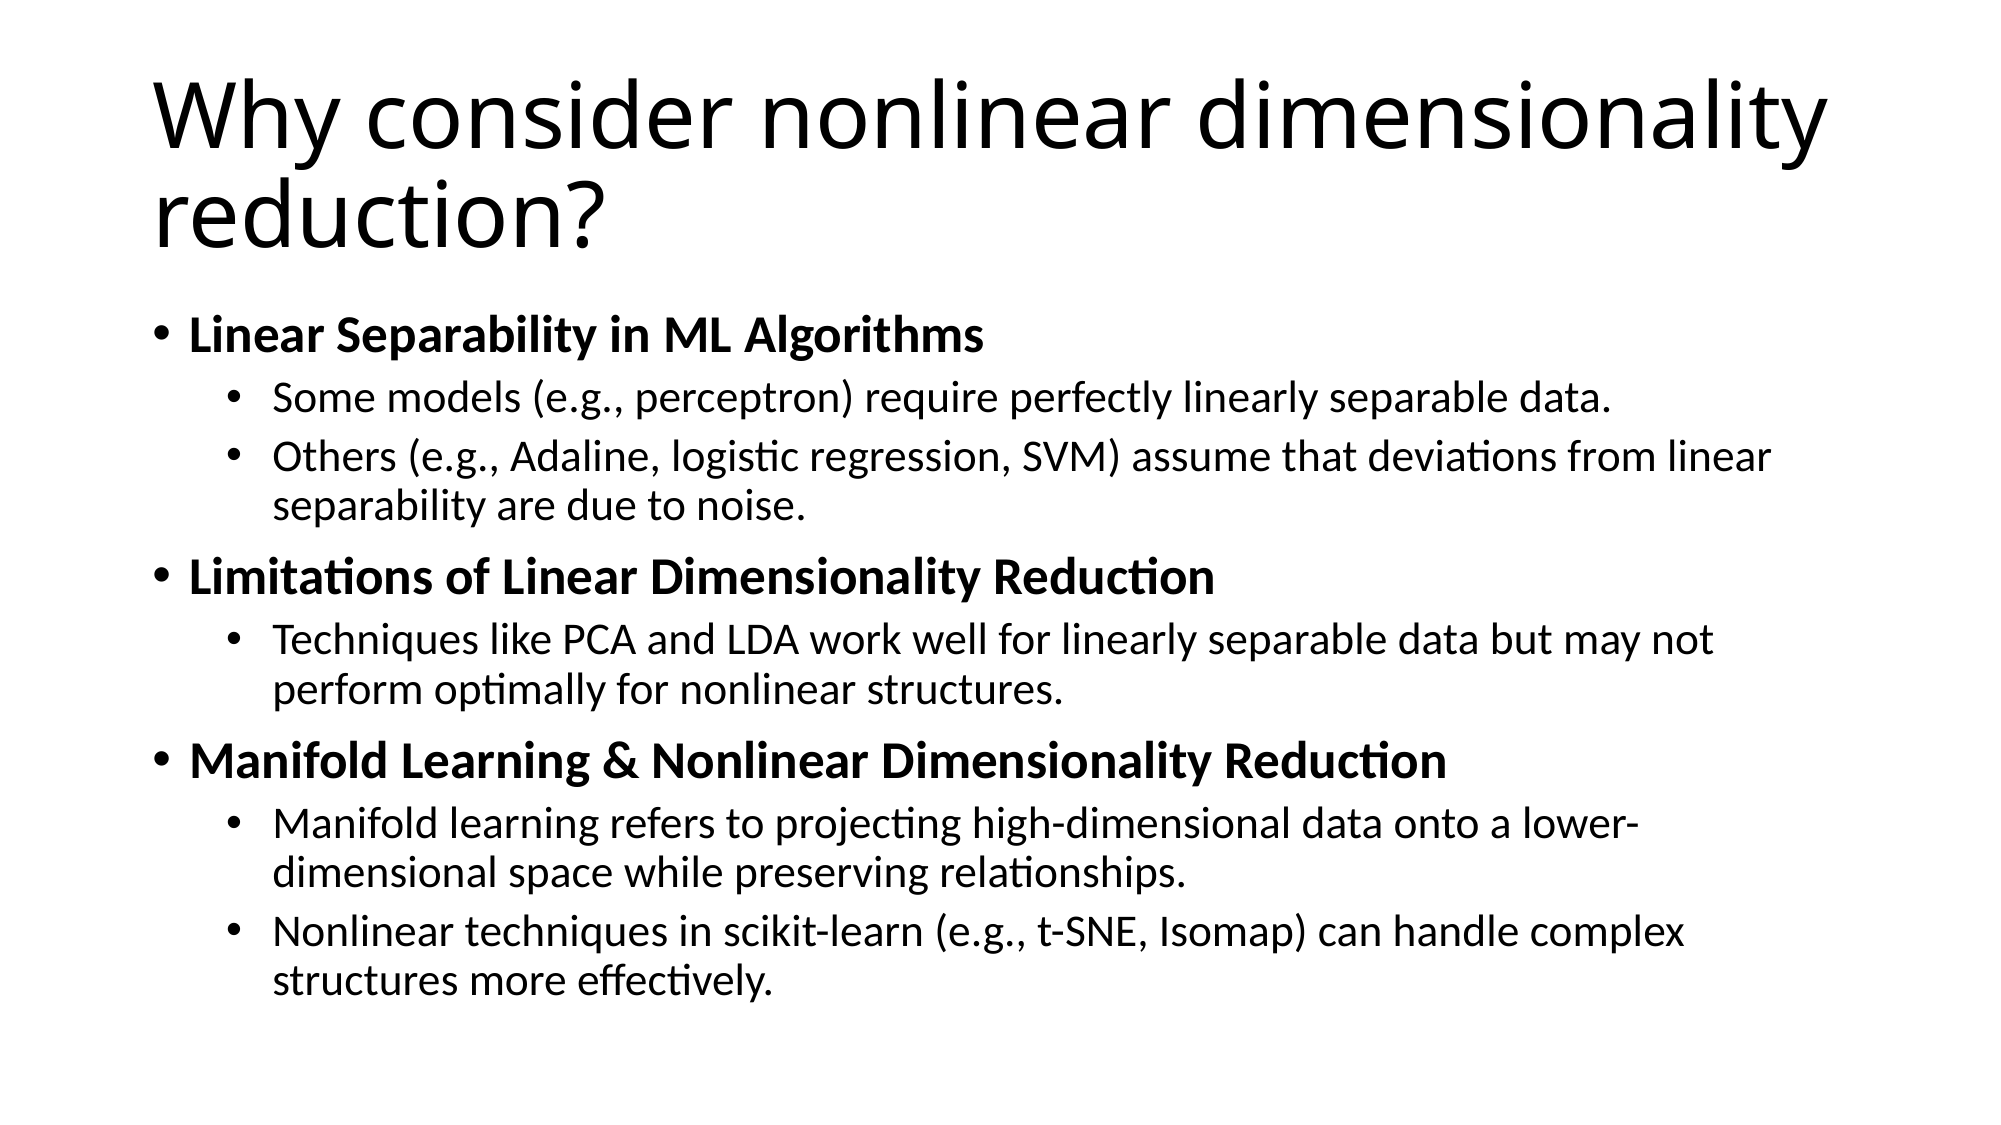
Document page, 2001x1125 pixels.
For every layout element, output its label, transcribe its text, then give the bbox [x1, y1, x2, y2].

list Linear Separability in ML Algorithms Some models (e.g., perceptron) require perfectly linearly separable data. Others (e.g., Adaline, logistic regression, SVM) assume that deviations from linear separability are due to noise. Limitations of Linear Dimensionality Reduction Techniques like PCA and LDA work well for linearly separable data but may not perform optimally for nonlinear structures. Manifold Learning & Nonlinear Dimensionality Reduction Manifold learning refers to projecting high-dimensional data onto a lower-dimensional space while preserving relationships. Nonlinear techniques in scikit-learn (e.g., t-SNE, Isomap) can handle complex structures more effectively. [137, 299, 1863, 1014]
title Why consider nonlinear dimensionality reduction? [137, 59, 1863, 278]
